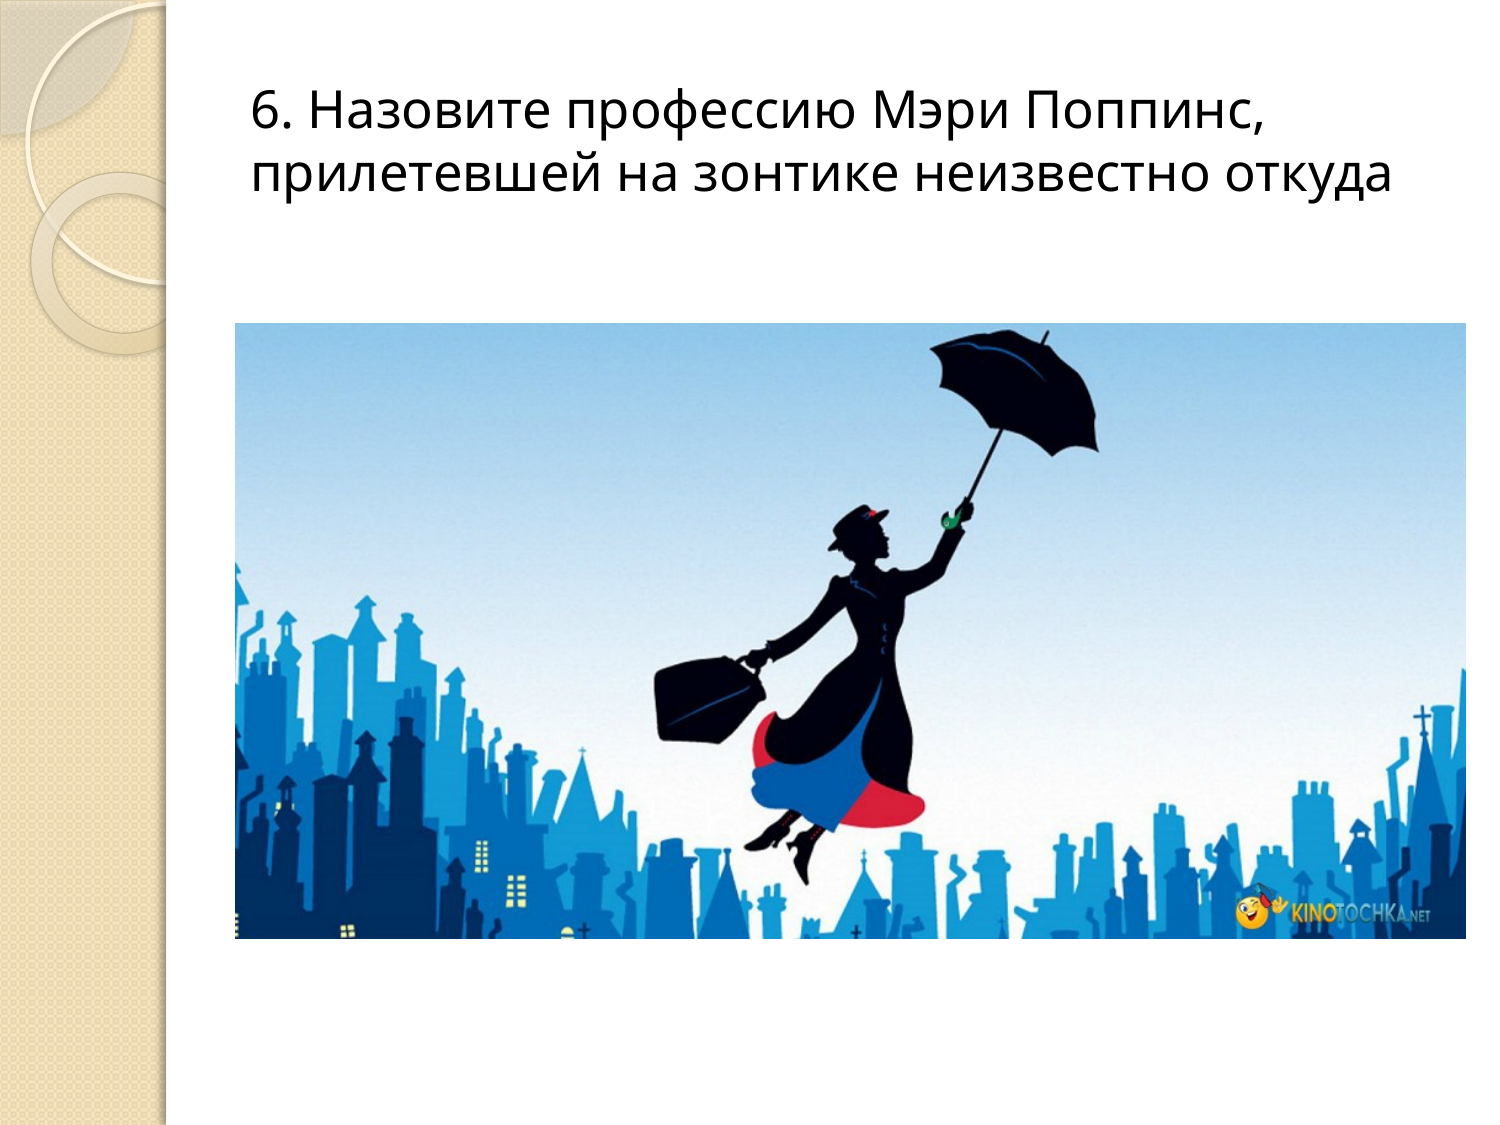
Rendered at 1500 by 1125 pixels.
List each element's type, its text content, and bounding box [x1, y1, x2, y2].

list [235, 323, 1466, 939]
title 6. Назовите профессию Мэри Поппинс, прилетевшей на зонтике неизвестно откуда [235, 45, 1466, 233]
